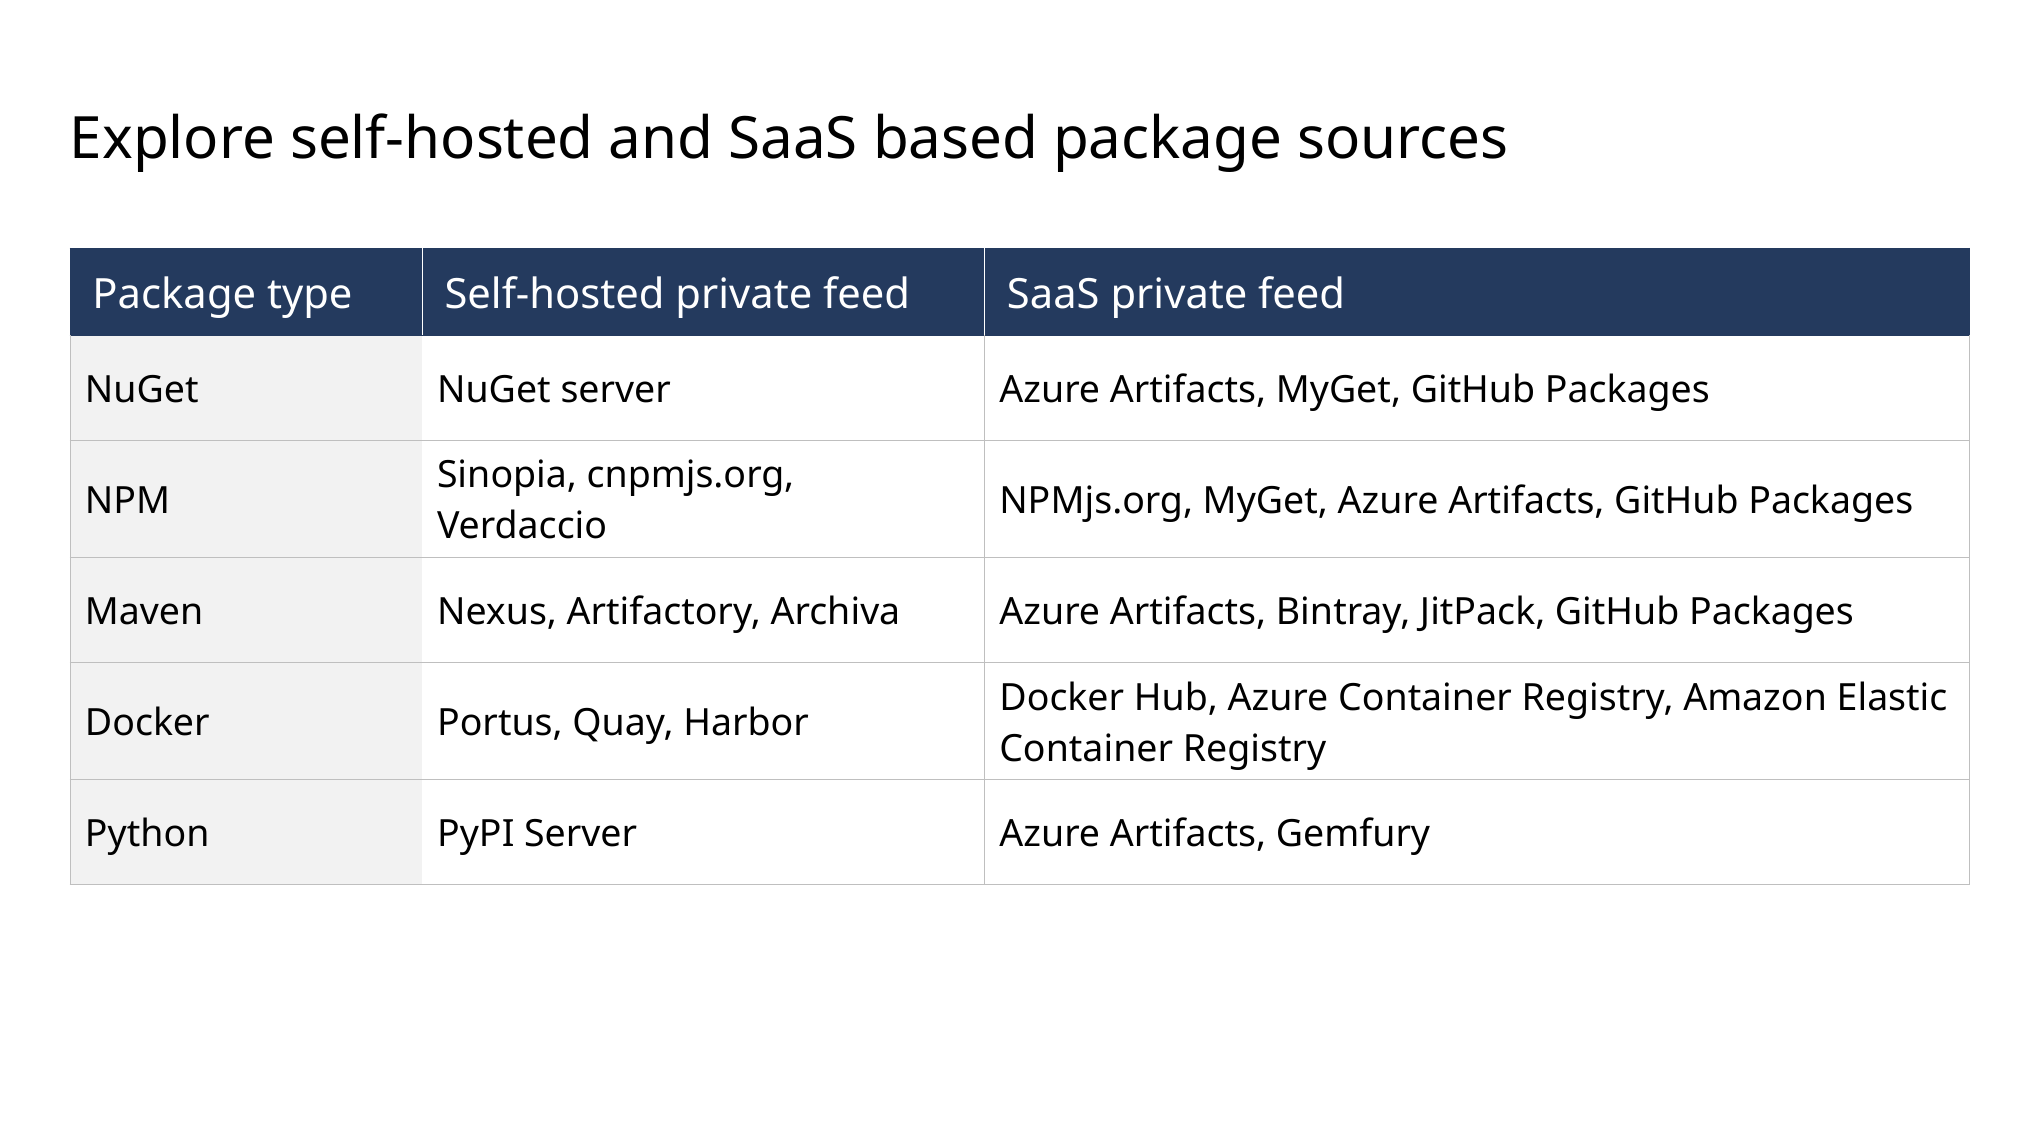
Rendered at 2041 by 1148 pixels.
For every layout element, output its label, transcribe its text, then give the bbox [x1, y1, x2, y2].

table_cell Nexus, Artifactory, Archiva [422, 558, 984, 662]
table_cell Azure Artifacts, Bintray, JitPack, GitHub Packages [985, 558, 1969, 662]
table_cell NPMjs.org, MyGet, Azure Artifacts, GitHub Packages [985, 441, 1969, 557]
table_cell PyPI Server [422, 780, 984, 884]
table_cell Portus, Quay, Harbor [422, 663, 984, 779]
table_cell NuGet server [422, 336, 984, 440]
table_cell Azure Artifacts, Gemfury [985, 780, 1969, 884]
table_cell Maven [71, 558, 422, 662]
table_cell NuGet [71, 336, 422, 440]
table_header Self-hosted private feed [423, 249, 984, 335]
table_cell Sinopia, cnpmjs.org, Verdaccio [422, 441, 984, 557]
title Explore self-hosted and SaaS based package sources [70, 103, 1969, 172]
table_header Package type [71, 249, 422, 335]
table_cell Azure Artifacts, MyGet, GitHub Packages [985, 336, 1969, 440]
table_cell NPM [71, 441, 422, 557]
table_cell Docker [71, 663, 422, 779]
table_cell Docker Hub, Azure Container Registry, Amazon Elastic Container Registry [985, 663, 1969, 779]
table_header SaaS private feed [985, 249, 1969, 335]
table_cell Python [71, 780, 422, 884]
